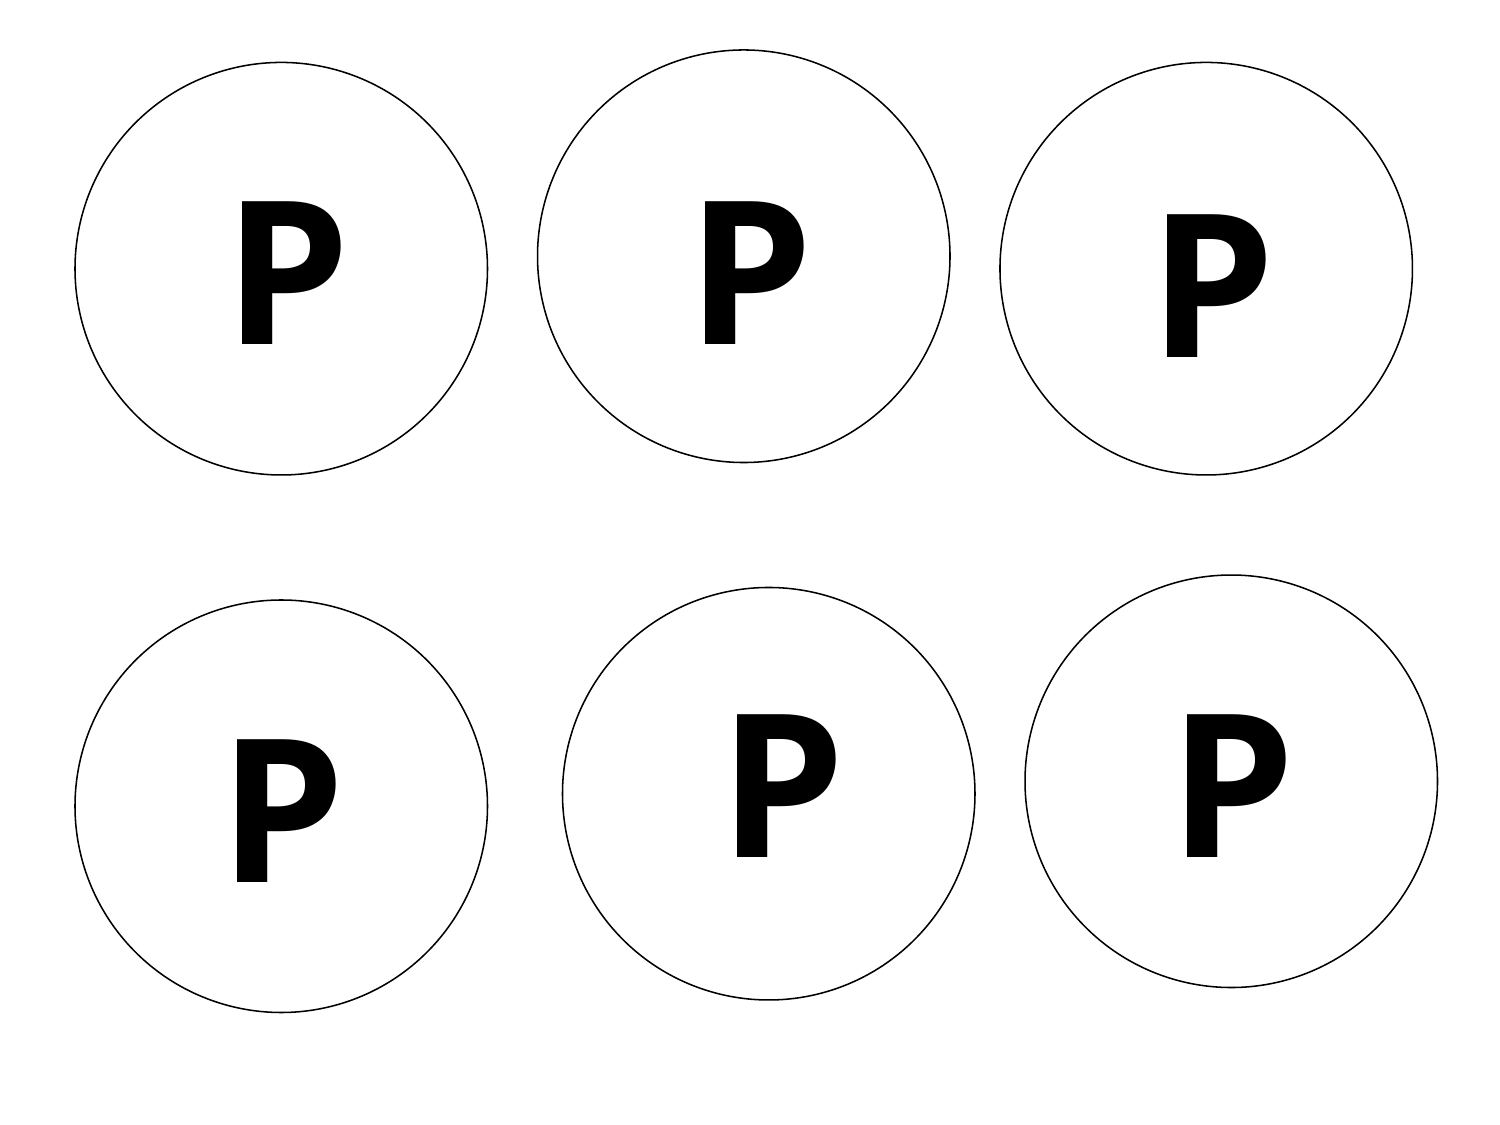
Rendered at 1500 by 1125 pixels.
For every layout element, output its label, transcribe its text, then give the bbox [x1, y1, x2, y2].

text_box [75, 600, 488, 1013]
text_box P [704, 649, 861, 905]
text_box P [149, 674, 416, 930]
text_box [1025, 575, 1438, 988]
text_box [537, 49, 951, 463]
text_box P [599, 137, 900, 393]
text_box [999, 62, 1413, 475]
text_box P [137, 137, 438, 393]
text_box P [1154, 649, 1311, 905]
text_box [562, 587, 976, 1000]
text_box [75, 62, 488, 475]
